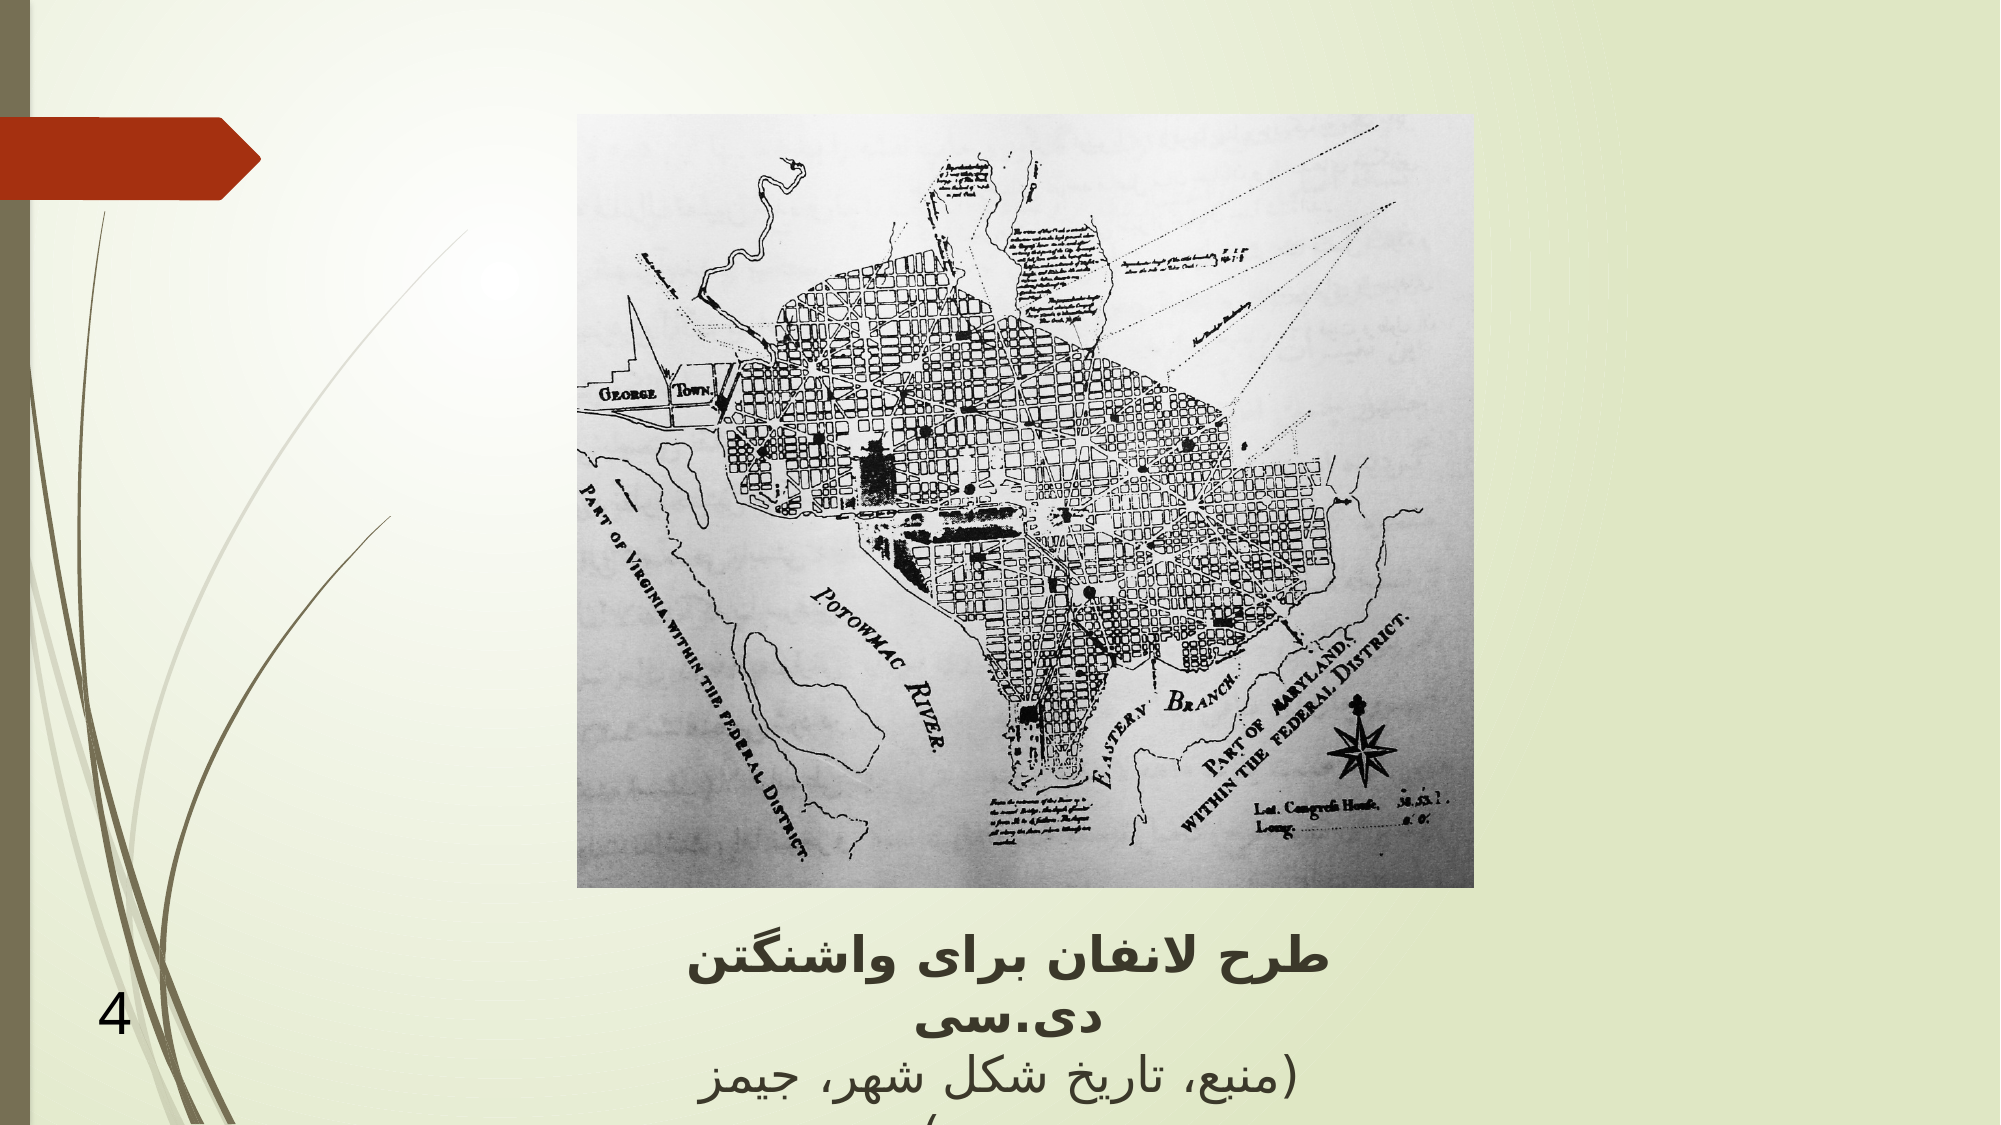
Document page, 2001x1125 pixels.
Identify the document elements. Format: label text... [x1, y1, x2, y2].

text_box طرح لانفان برای واشنگتن دی.سی (منبع، تاریخ شکل شهر، جیمز موریس) [616, 915, 1401, 1125]
text_box 4 [84, 968, 148, 1054]
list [576, 114, 1474, 888]
